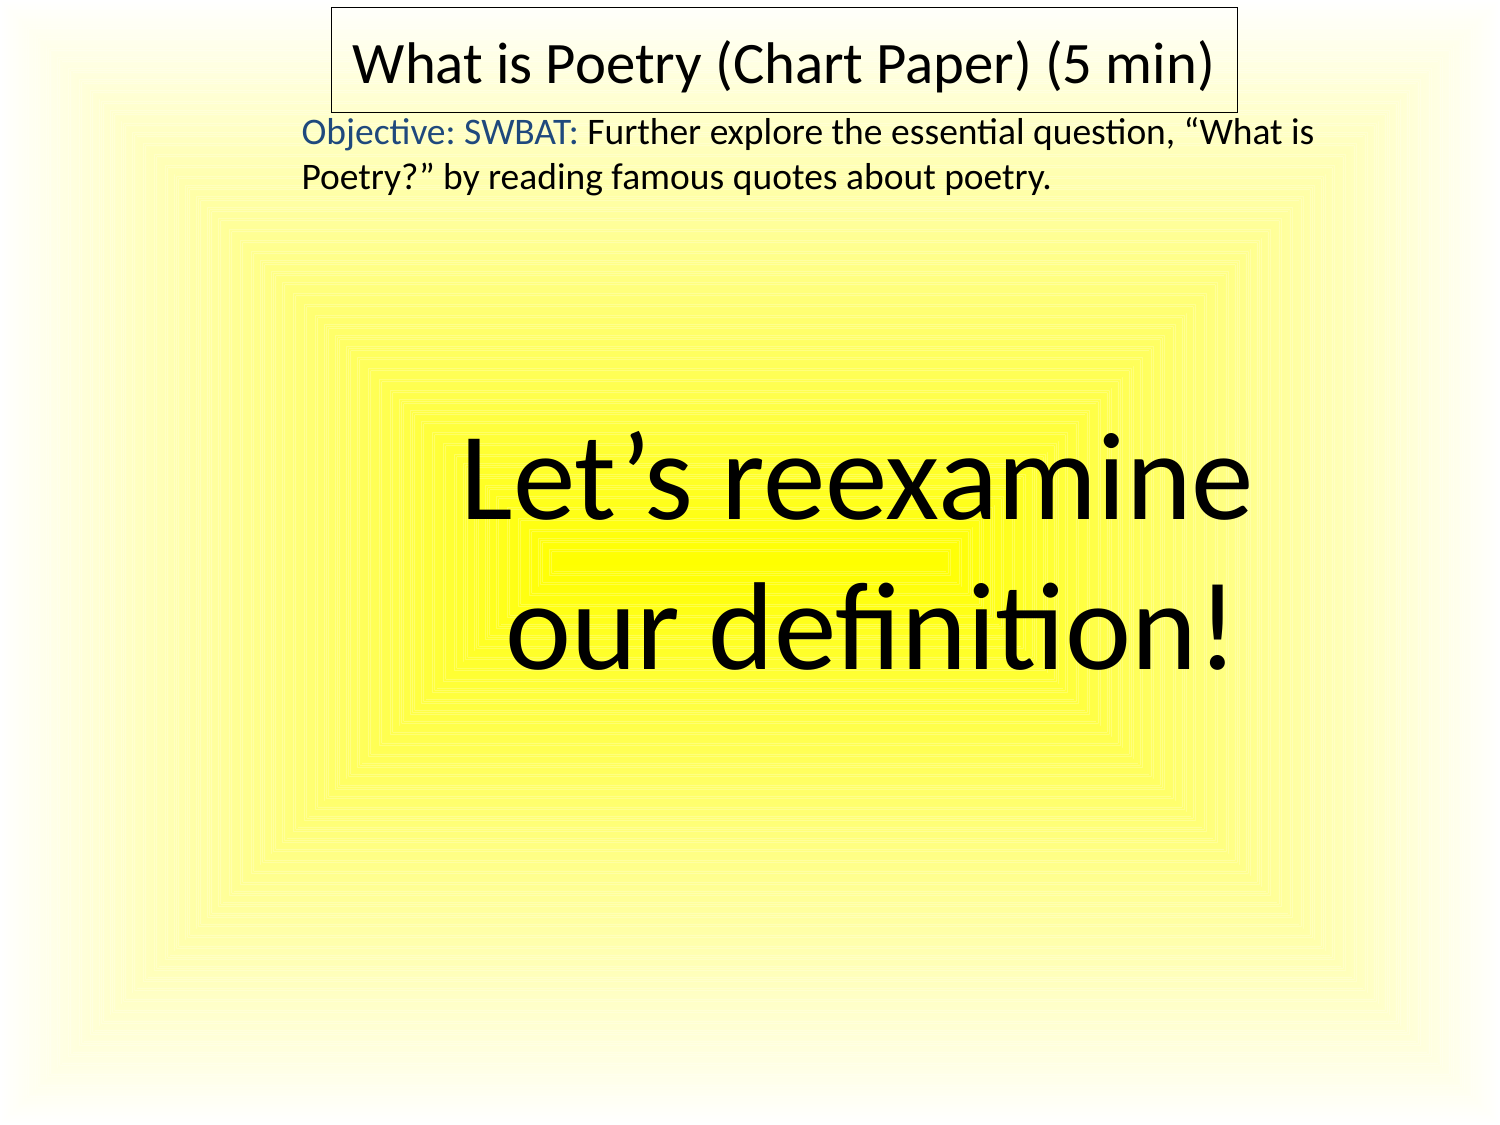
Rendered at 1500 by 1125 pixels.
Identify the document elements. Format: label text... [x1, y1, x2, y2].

text_box Let’s reexamine our definition! [249, 387, 1363, 703]
text_box Objective: SWBAT: Further explore the essential question, “What is Poetry?” by reading famous quotes about poetry. [108, 99, 1450, 250]
title What is Poetry (Chart Paper) (5 min) [331, 7, 1238, 99]
